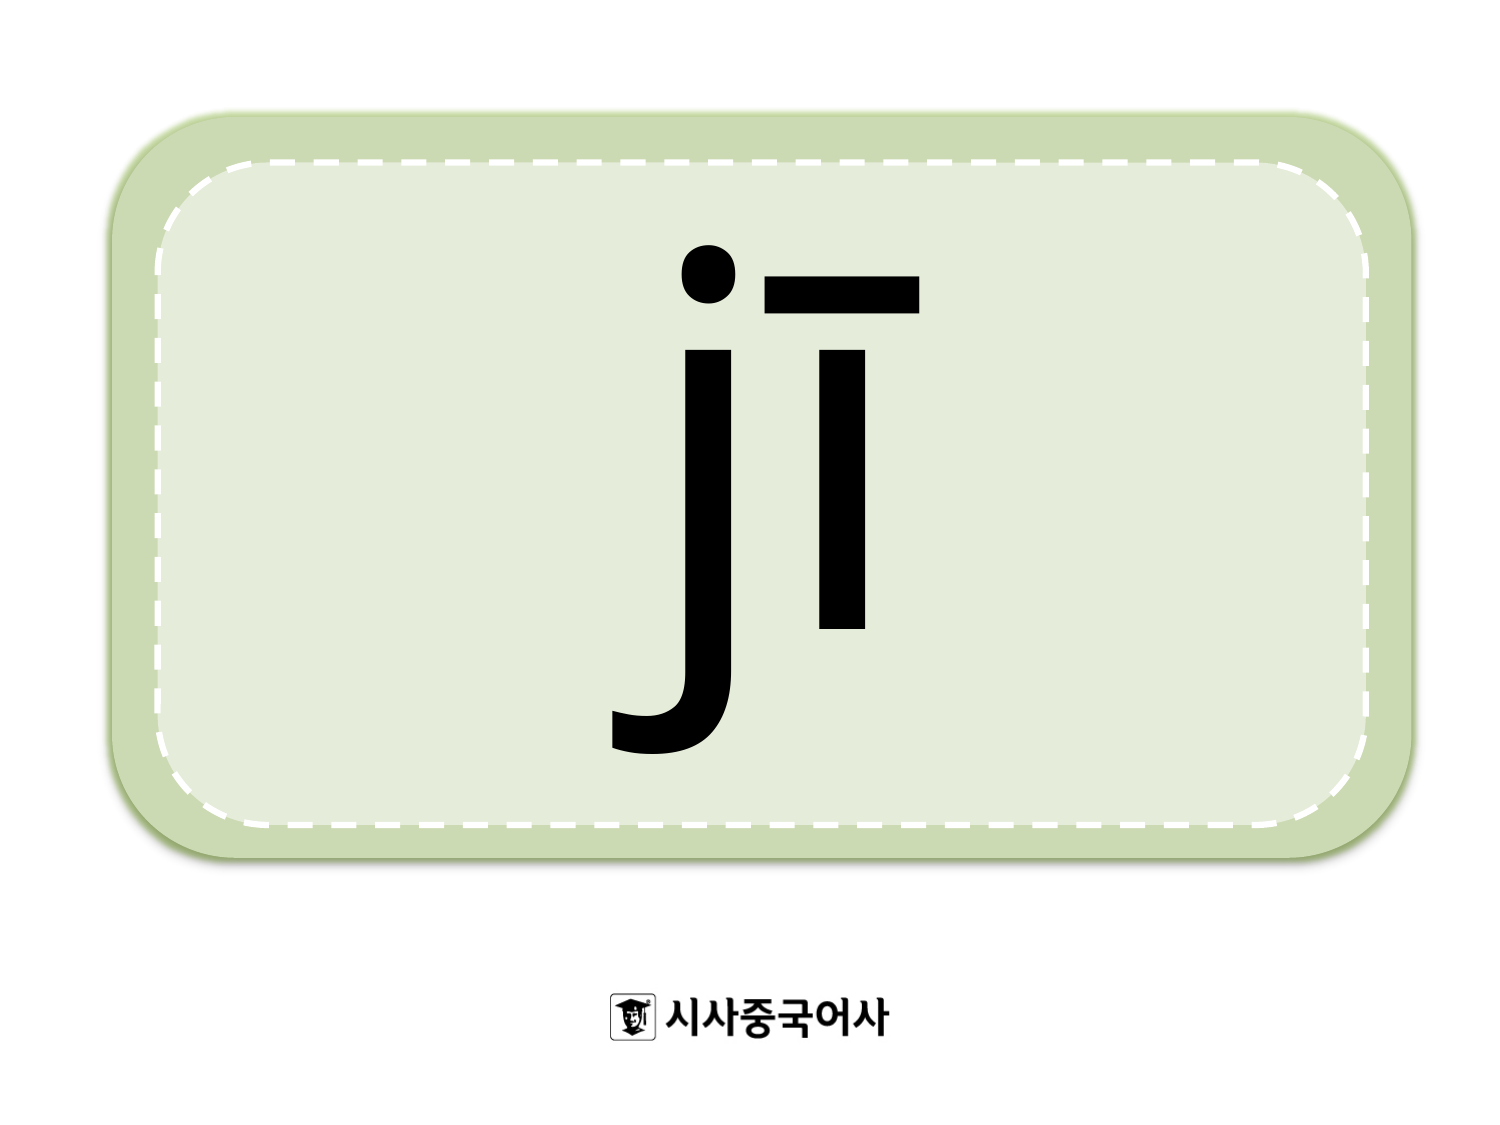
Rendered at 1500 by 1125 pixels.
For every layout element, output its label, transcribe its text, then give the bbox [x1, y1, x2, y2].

picture [602, 987, 898, 1047]
text_box jī [171, 90, 1380, 753]
